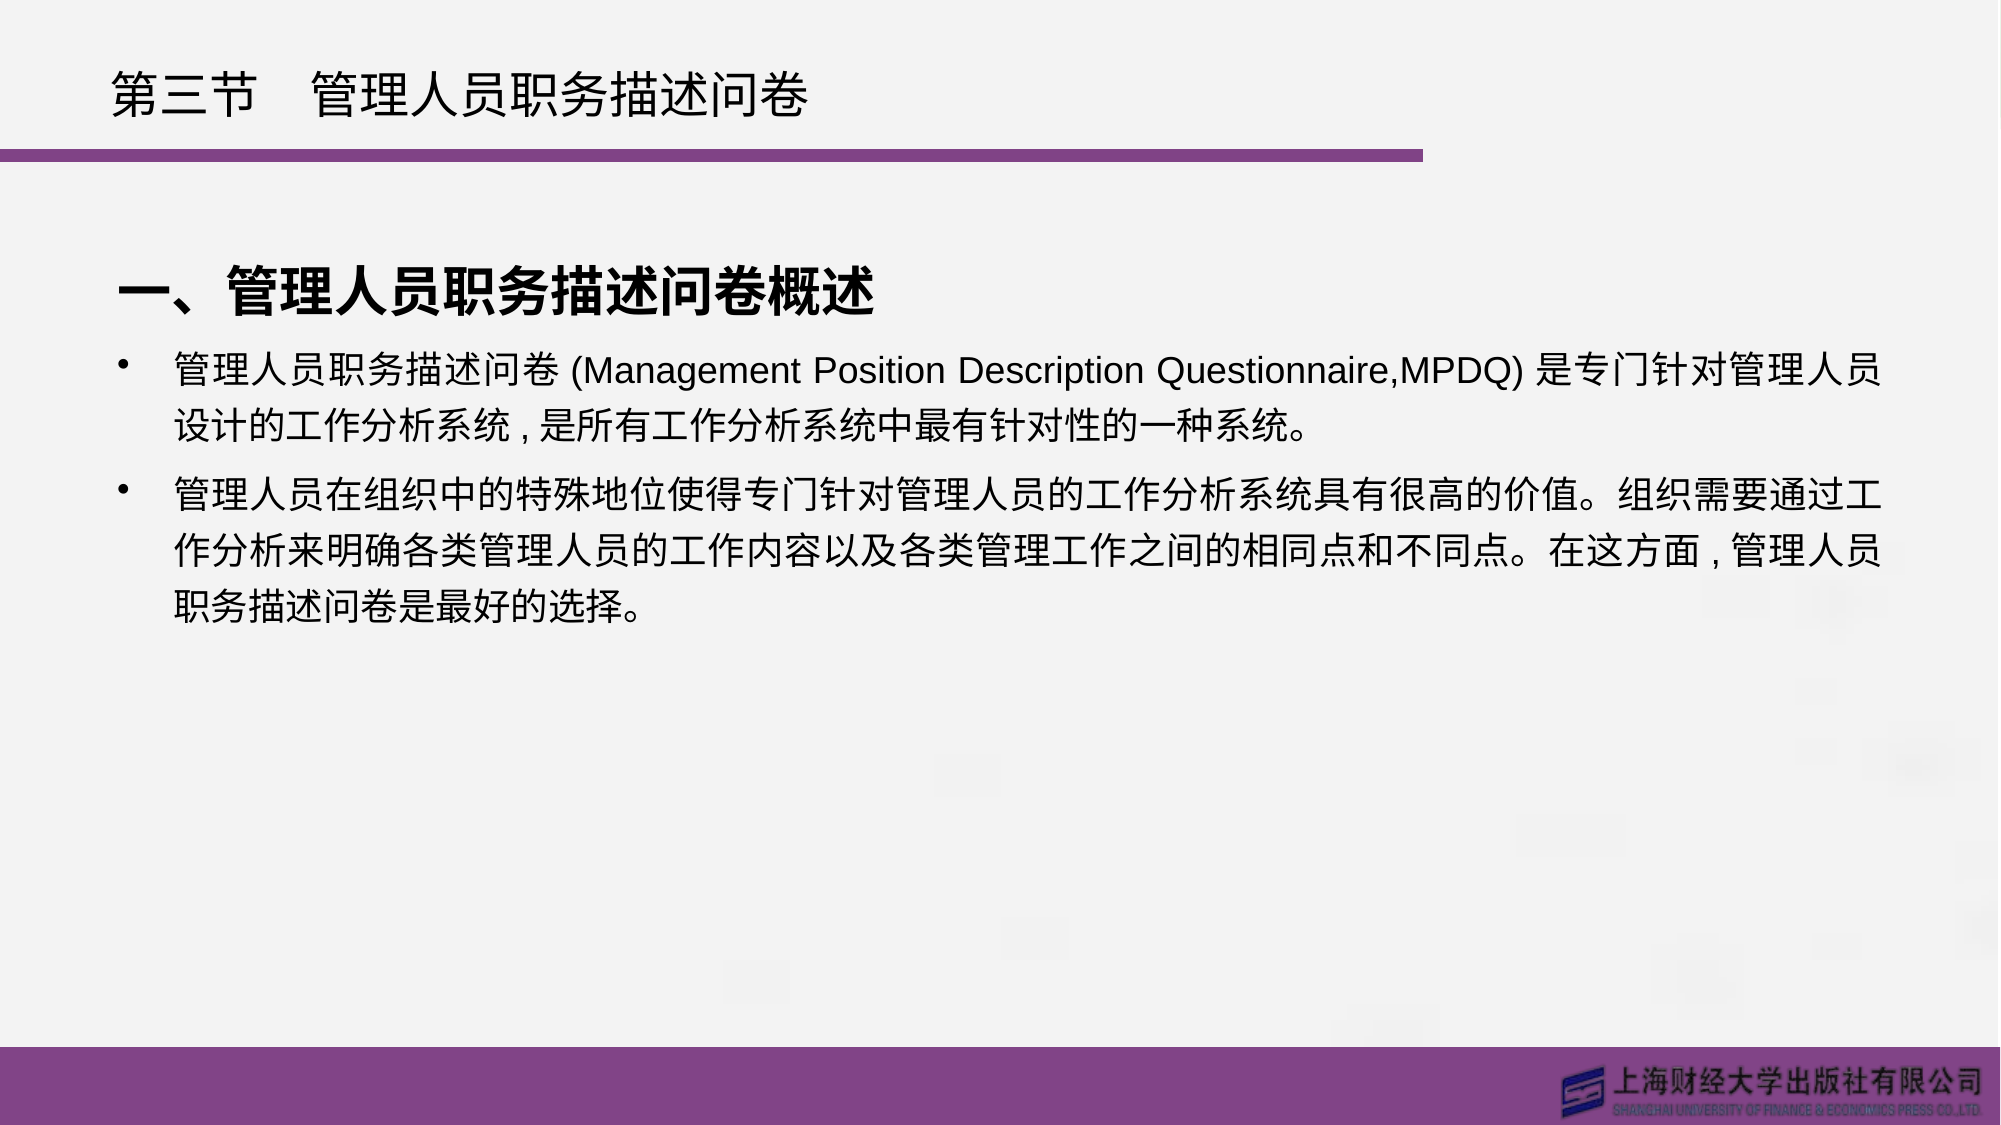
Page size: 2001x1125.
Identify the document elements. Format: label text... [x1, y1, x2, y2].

list 一、管理人员职务描述问卷概述 管理人员职务描述问卷(Management Position Description Questionnaire,MPDQ)是专门针对管理人员设计的工作分析系统,是所有工作分析系统中最有针对性的一种系统。 管理人员在组织中的特殊地位使得专门针对管理人员的工作分析系统具有很高的价值。组织需要通过工作分析来明确各类管理人员的工作内容以及各类管理工作之间的相同点和不同点。在这方面,管理人员职务描述问卷是最好的选择。 [102, 233, 1898, 1032]
picture [0, 0, 2001, 1125]
title 第三节 管理人员职务描述问卷 [94, 42, 1451, 146]
